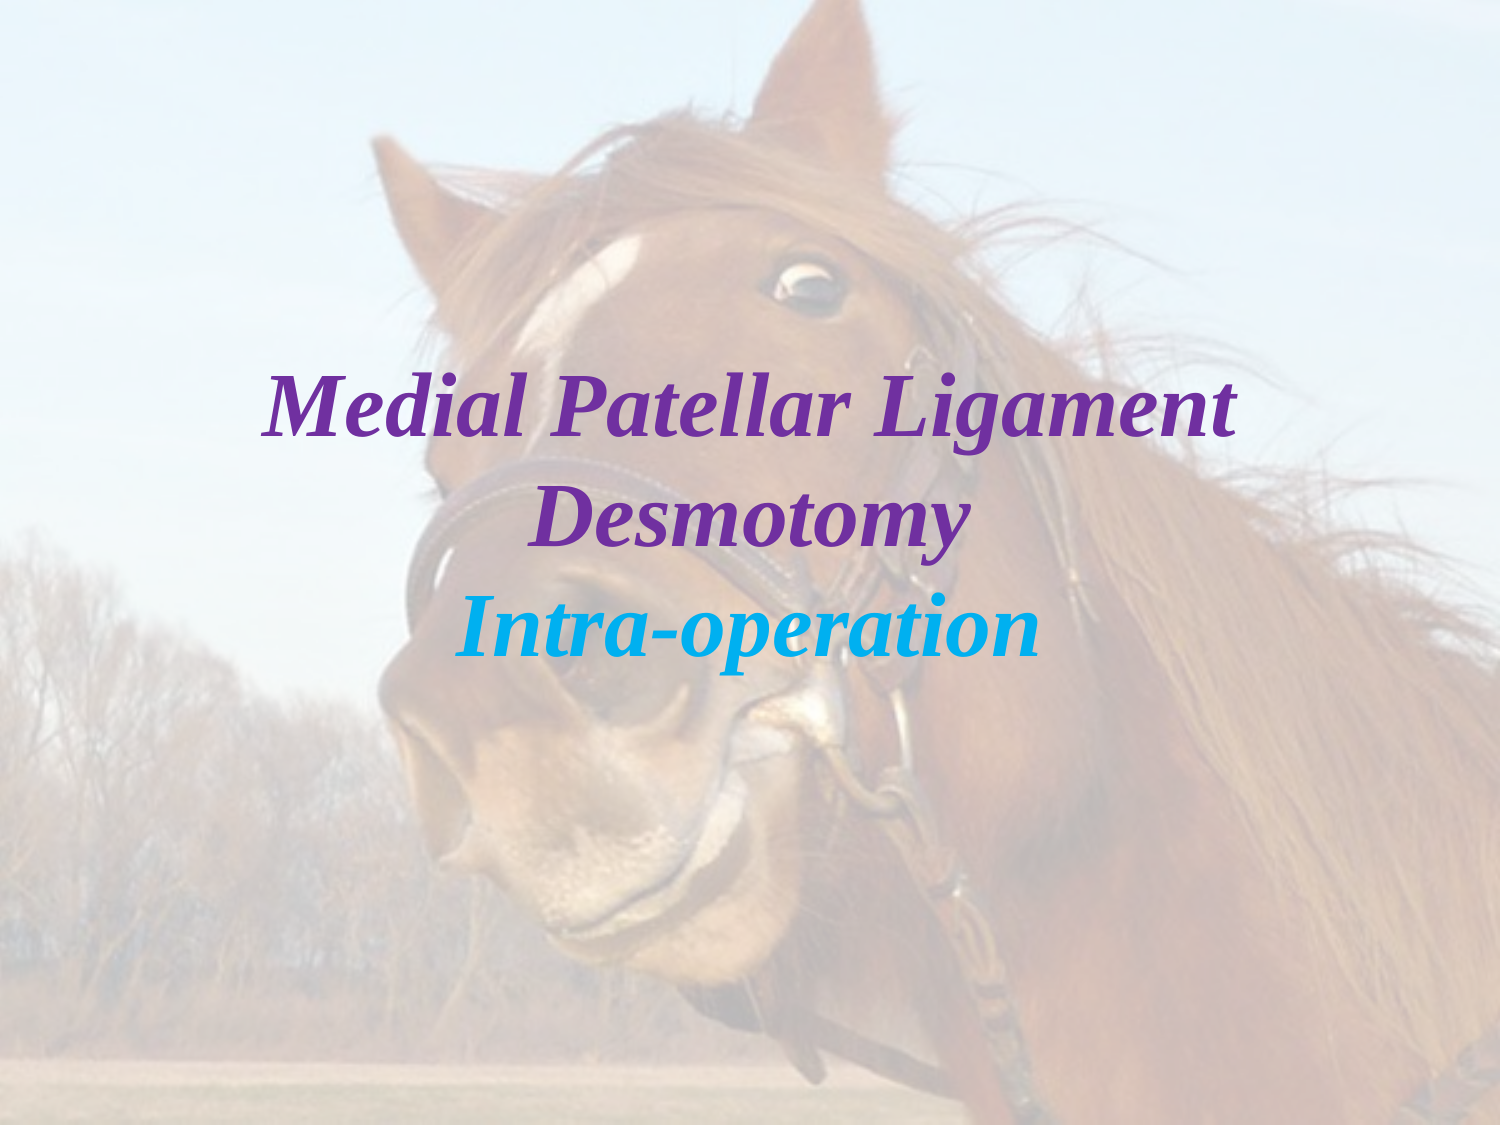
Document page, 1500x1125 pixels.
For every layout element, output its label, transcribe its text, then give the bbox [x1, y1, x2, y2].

title Medial Patellar Ligament Desmotomy Intra-operation [75, 45, 1425, 975]
